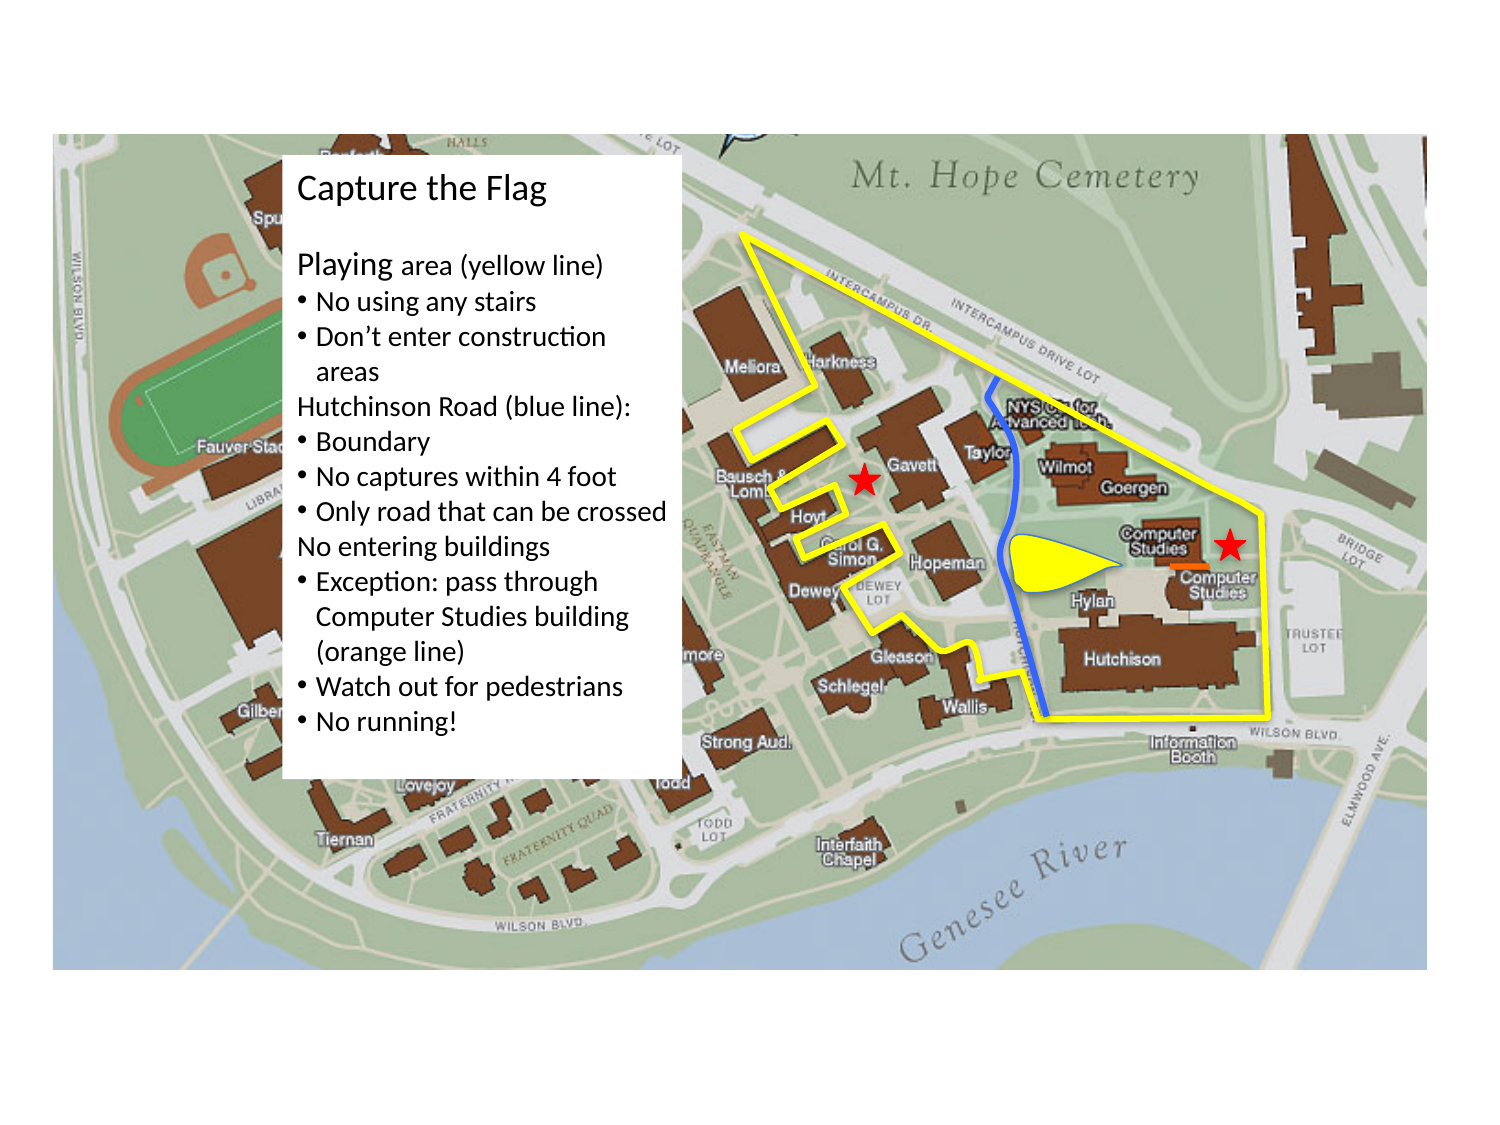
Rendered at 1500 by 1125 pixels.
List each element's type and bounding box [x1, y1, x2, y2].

picture [52, 134, 1428, 971]
